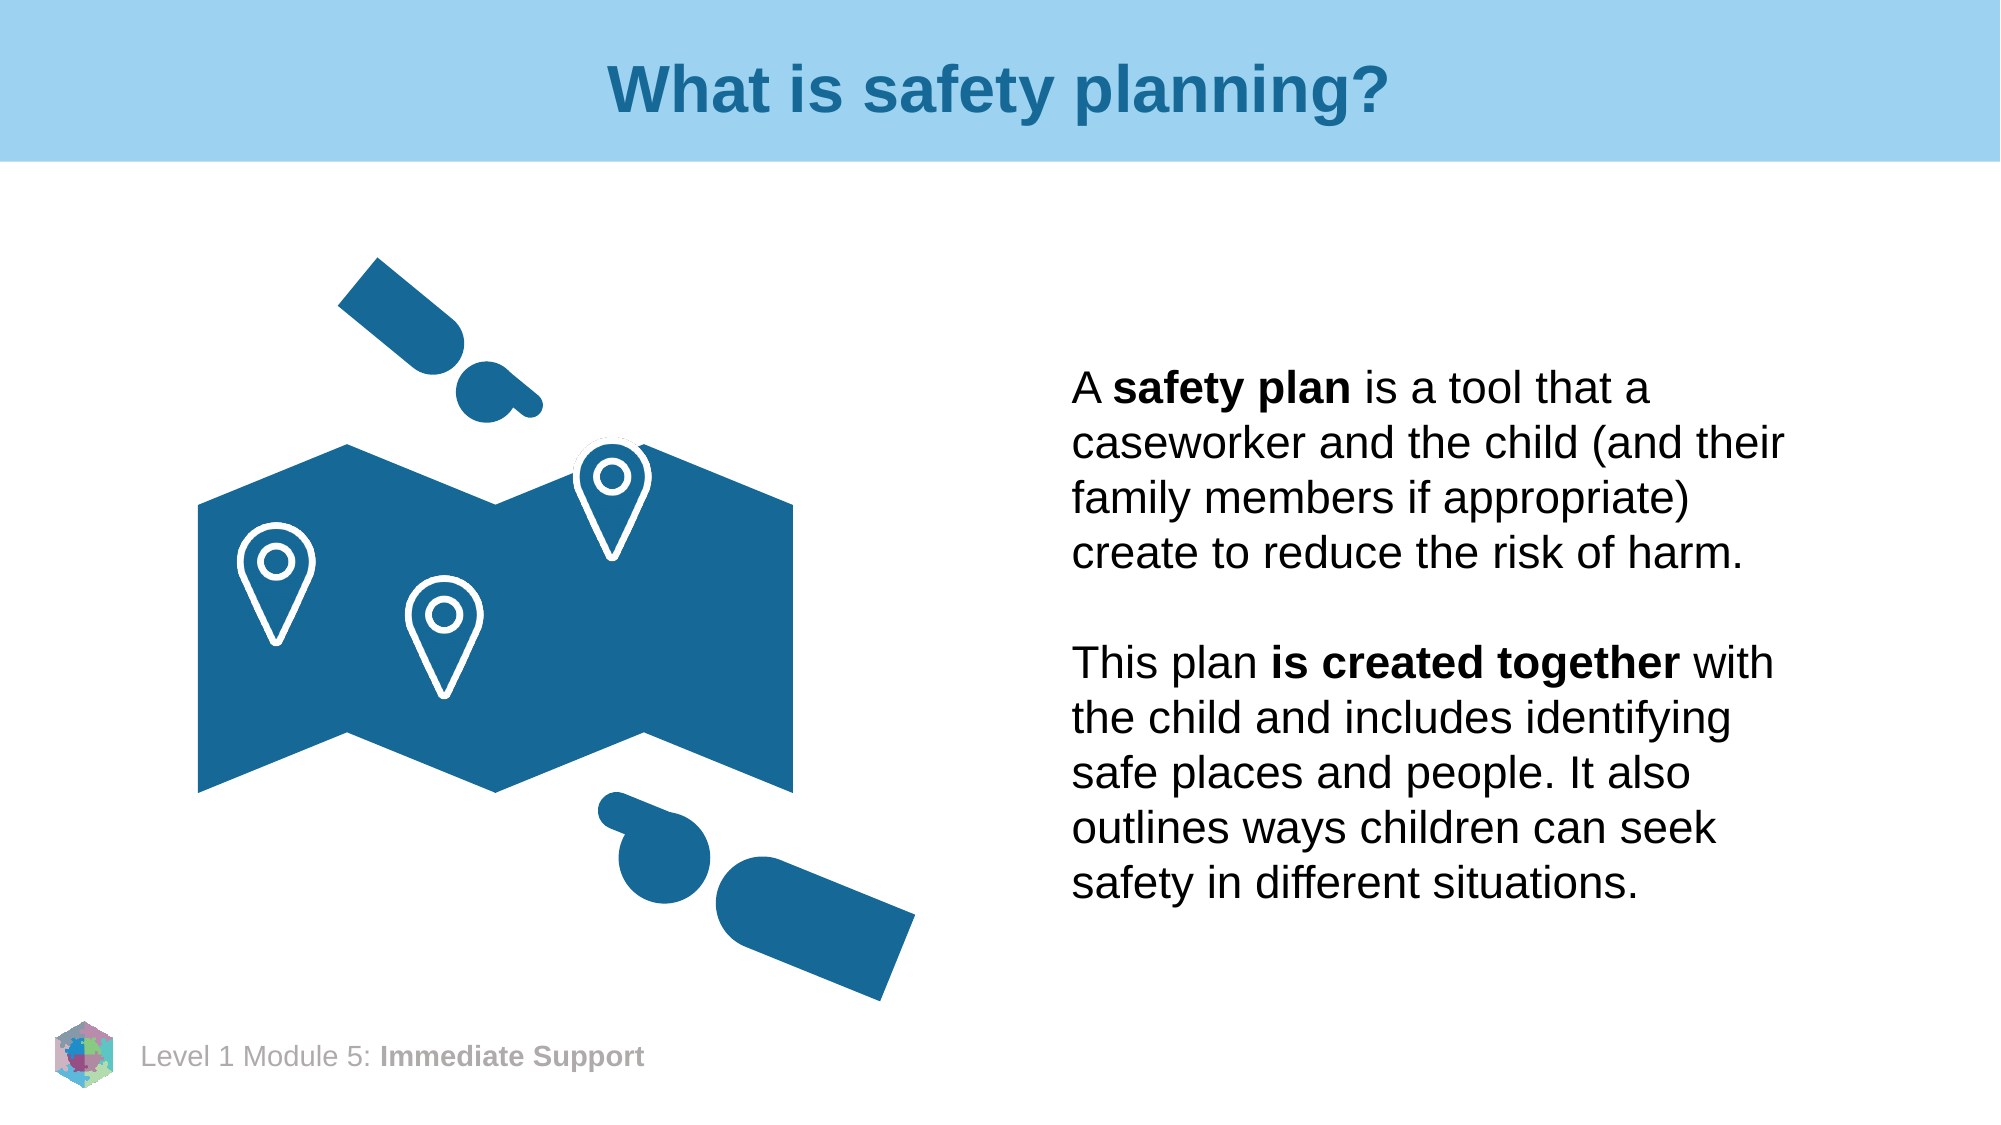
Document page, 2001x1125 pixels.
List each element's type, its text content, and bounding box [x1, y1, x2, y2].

picture [193, 501, 360, 667]
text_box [197, 444, 793, 793]
title What is safety planning? [137, 19, 1863, 163]
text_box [588, 814, 909, 961]
text_box A safety plan is a tool that a caseworker and the child (and their family members if appropriate) create to reduce the risk of harm. This plan is created together with the child and includes identifying safe places and people. It also outlines ways children can seek safety in different situations. [1056, 349, 1837, 915]
picture [55, 1021, 113, 1088]
picture [529, 416, 695, 582]
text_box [332, 309, 557, 402]
picture [361, 554, 527, 720]
